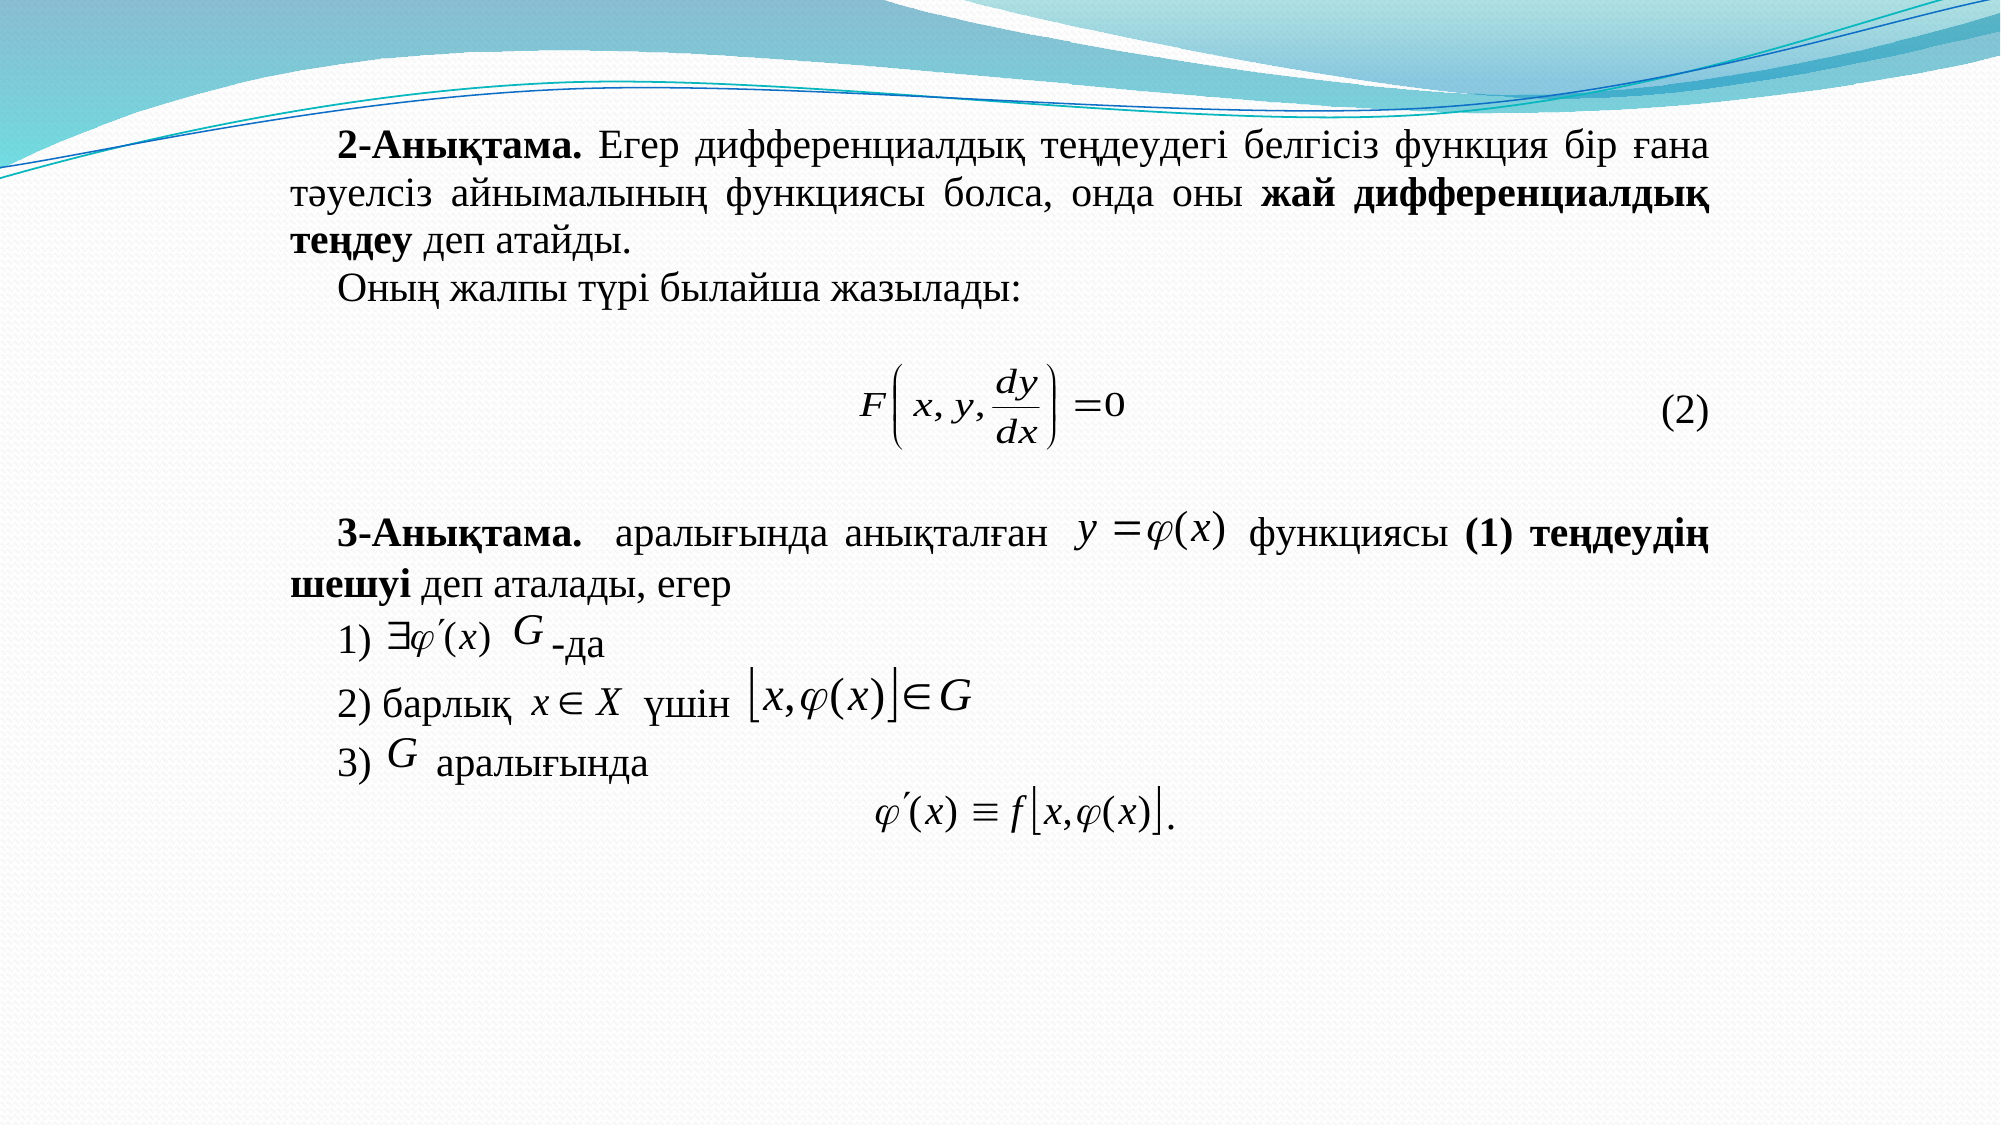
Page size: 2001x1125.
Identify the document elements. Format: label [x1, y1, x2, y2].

text_box [289, 120, 1710, 1054]
